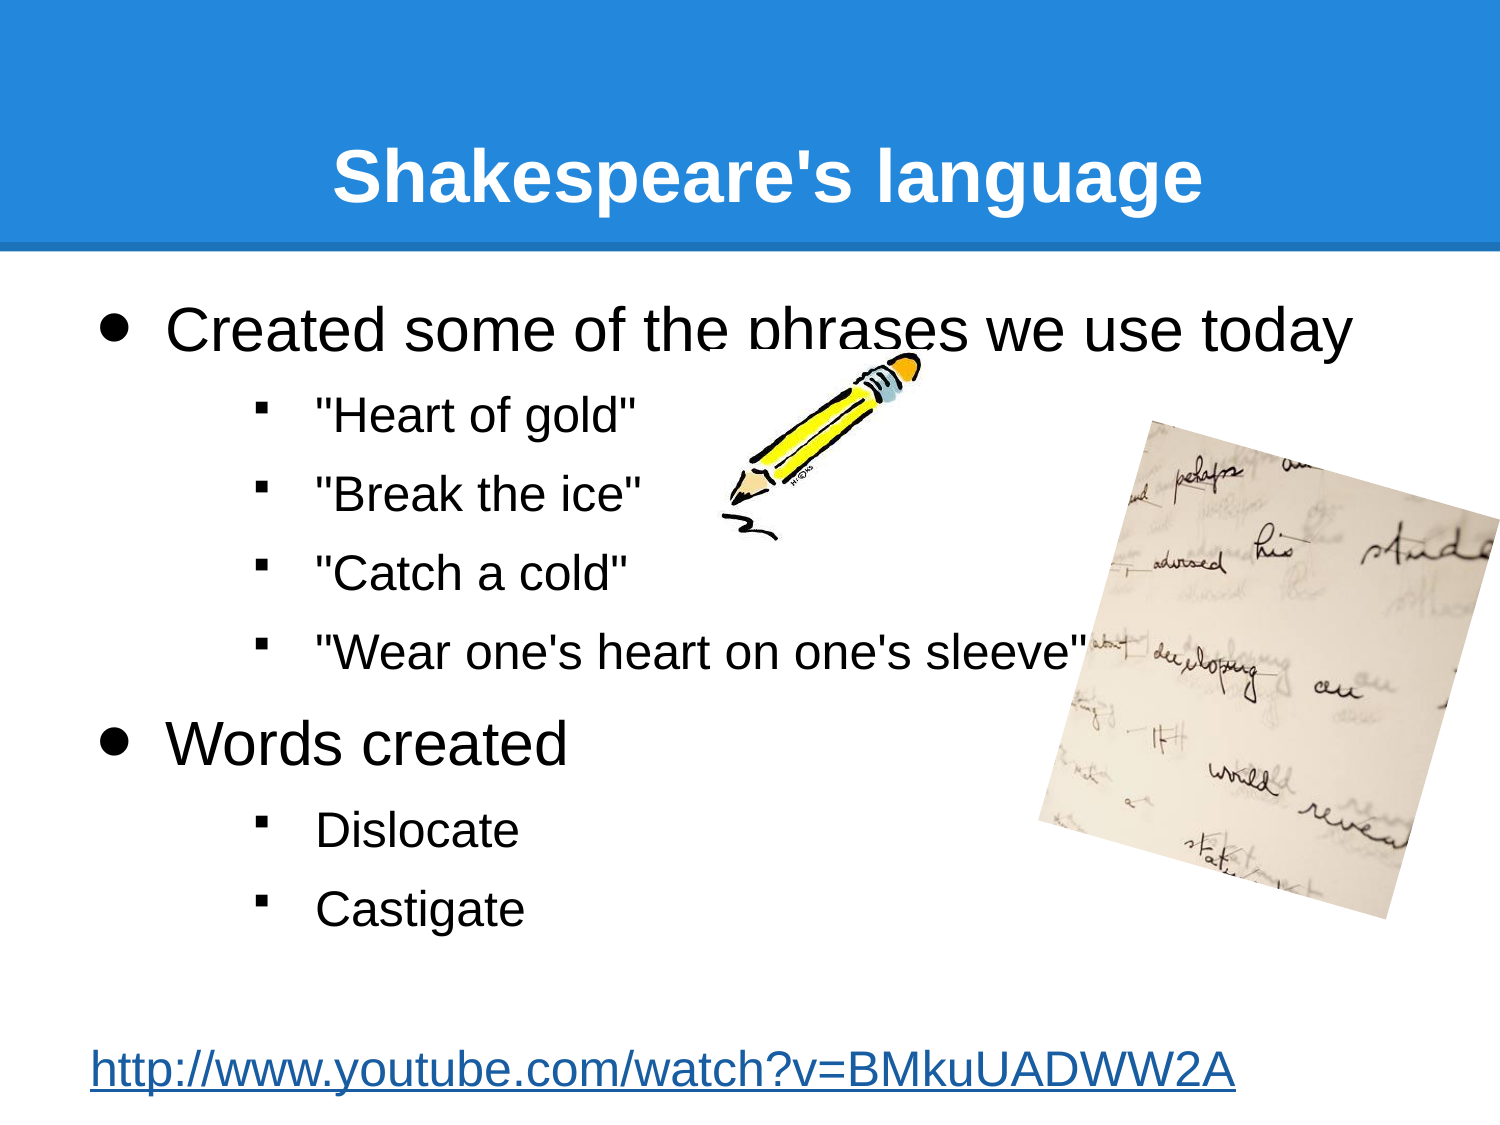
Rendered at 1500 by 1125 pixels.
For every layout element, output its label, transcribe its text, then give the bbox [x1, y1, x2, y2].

text_box [709, 349, 928, 542]
title Shakespeare's language [75, 14, 1425, 233]
text_box [1038, 420, 1500, 920]
list Created some of the phrases we use today "Heart of gold" "Break the ice" "Catch a cold" "Wear one's heart on one's sleeve" Words created Dislocate Castigate http://www.youtube.com/watch?v=BMkuUADWW2A [75, 262, 1425, 1125]
